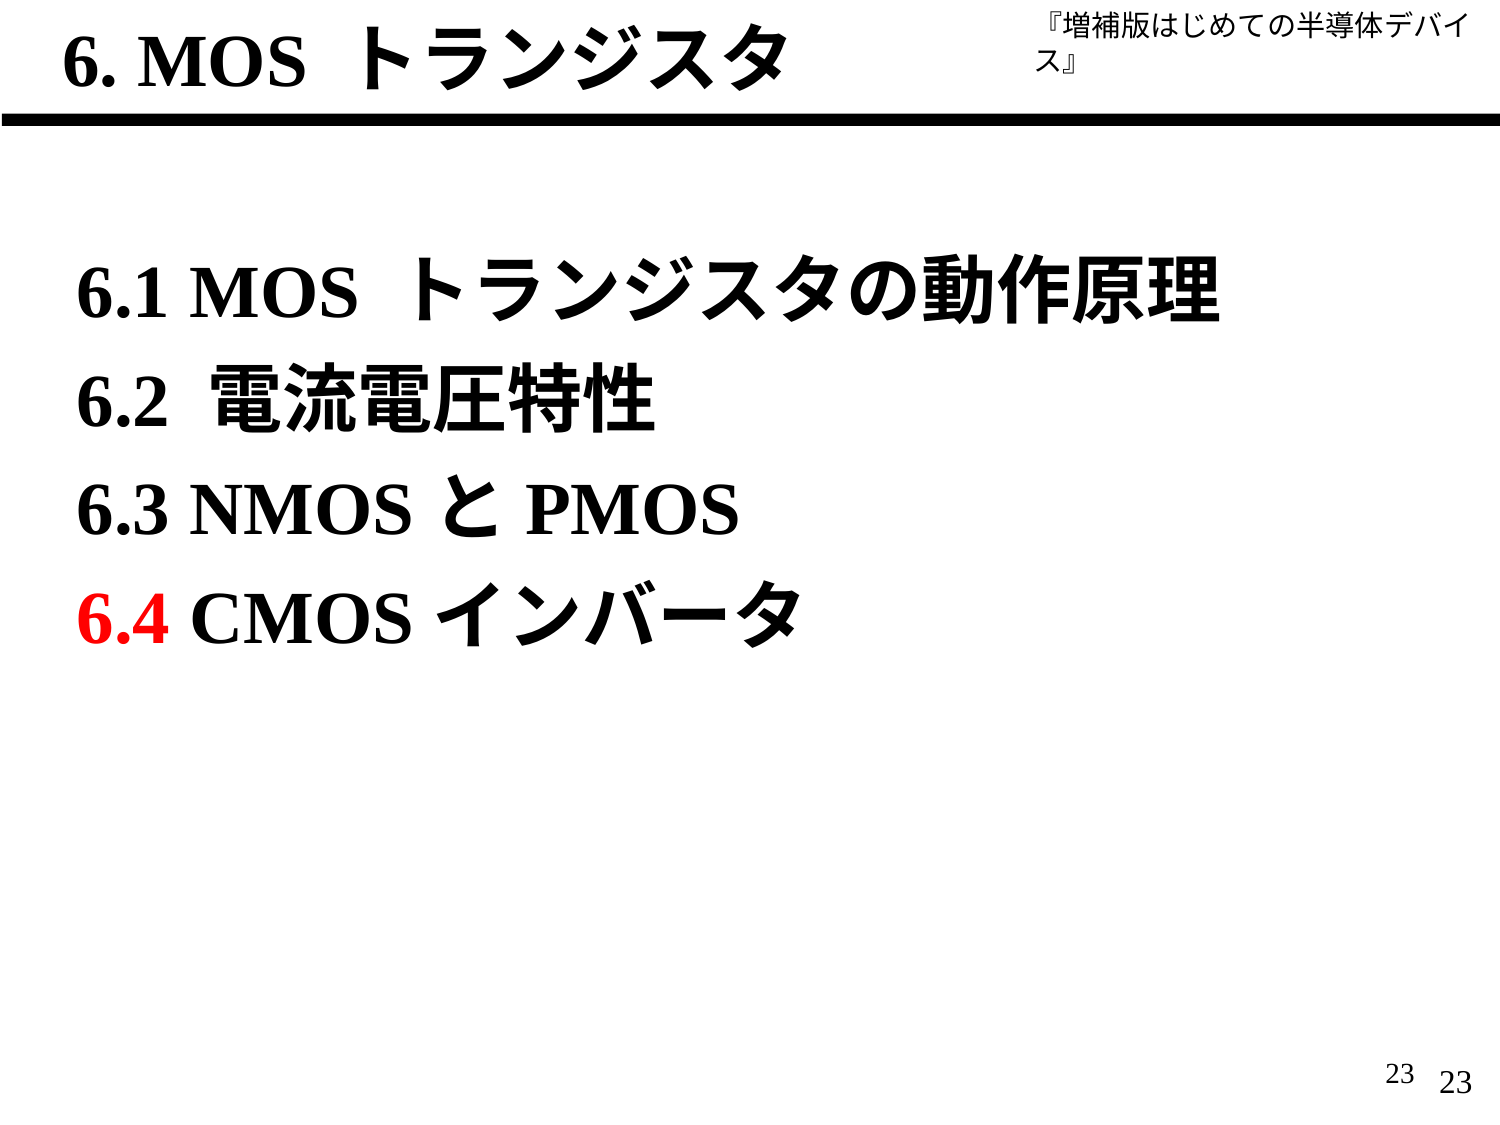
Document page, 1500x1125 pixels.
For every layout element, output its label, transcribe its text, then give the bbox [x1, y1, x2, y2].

title 6. MOS トランジスタ [62, 19, 1438, 102]
list 6.1 MOS トランジスタの動作原理 6.2 電流電圧特性 6.3 NMOSとPMOS 6.4 CMOSインバータ [61, 234, 1438, 890]
slide_number 23 [1175, 1042, 1488, 1118]
